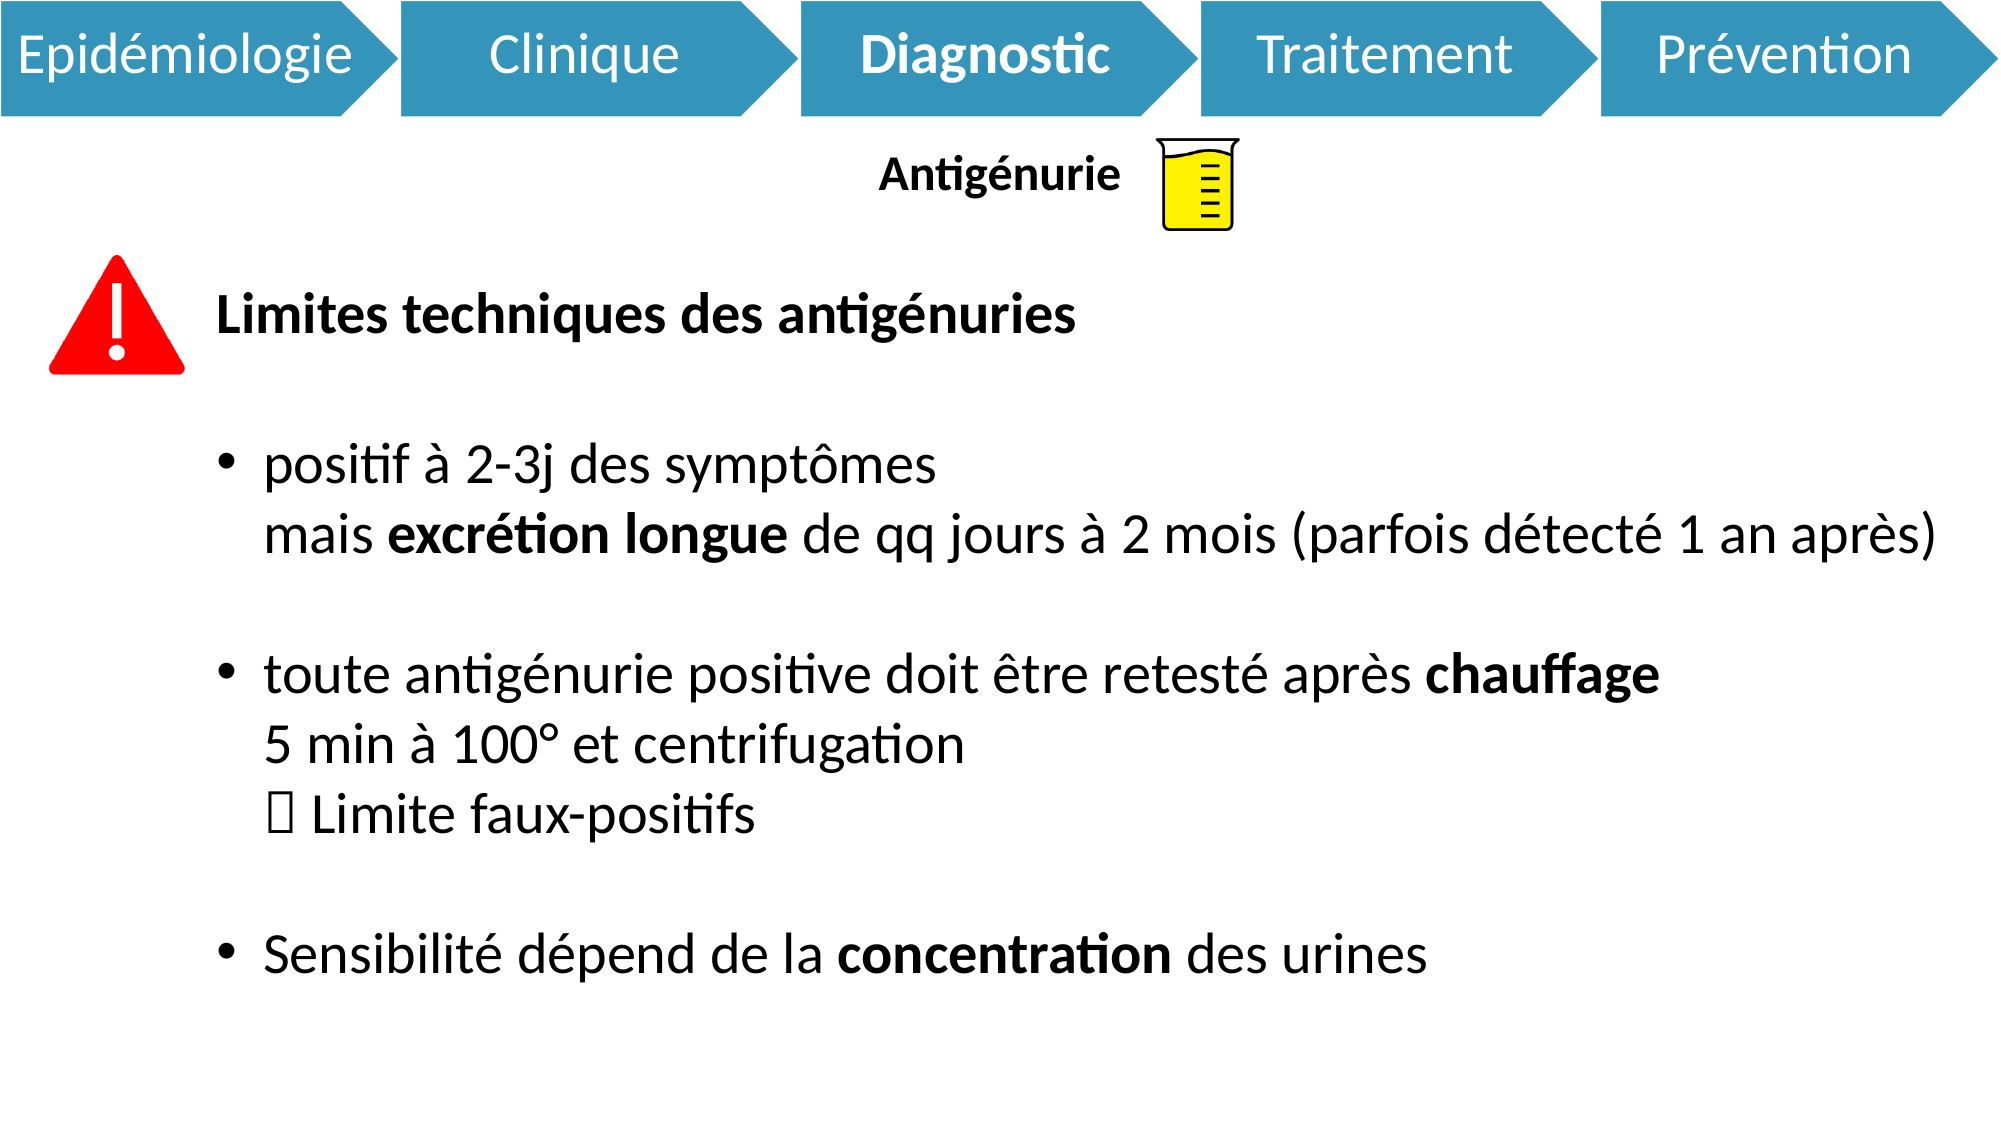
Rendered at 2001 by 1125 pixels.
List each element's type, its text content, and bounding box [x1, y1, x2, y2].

text_box Limites techniques des antigénuries positif à 2-3j des symptômes mais excrétion longue de qq jours à 2 mois (parfois détecté 1 an après) toute antigénurie positive doit être retesté après chauffage 5 min à 100° et centrifugation  Limite faux-positifs Sensibilité dépend de la concentration des urines [201, 268, 1954, 1038]
picture [41, 239, 192, 390]
picture [1123, 133, 1272, 237]
text_box Antigénurie [601, 133, 1399, 268]
